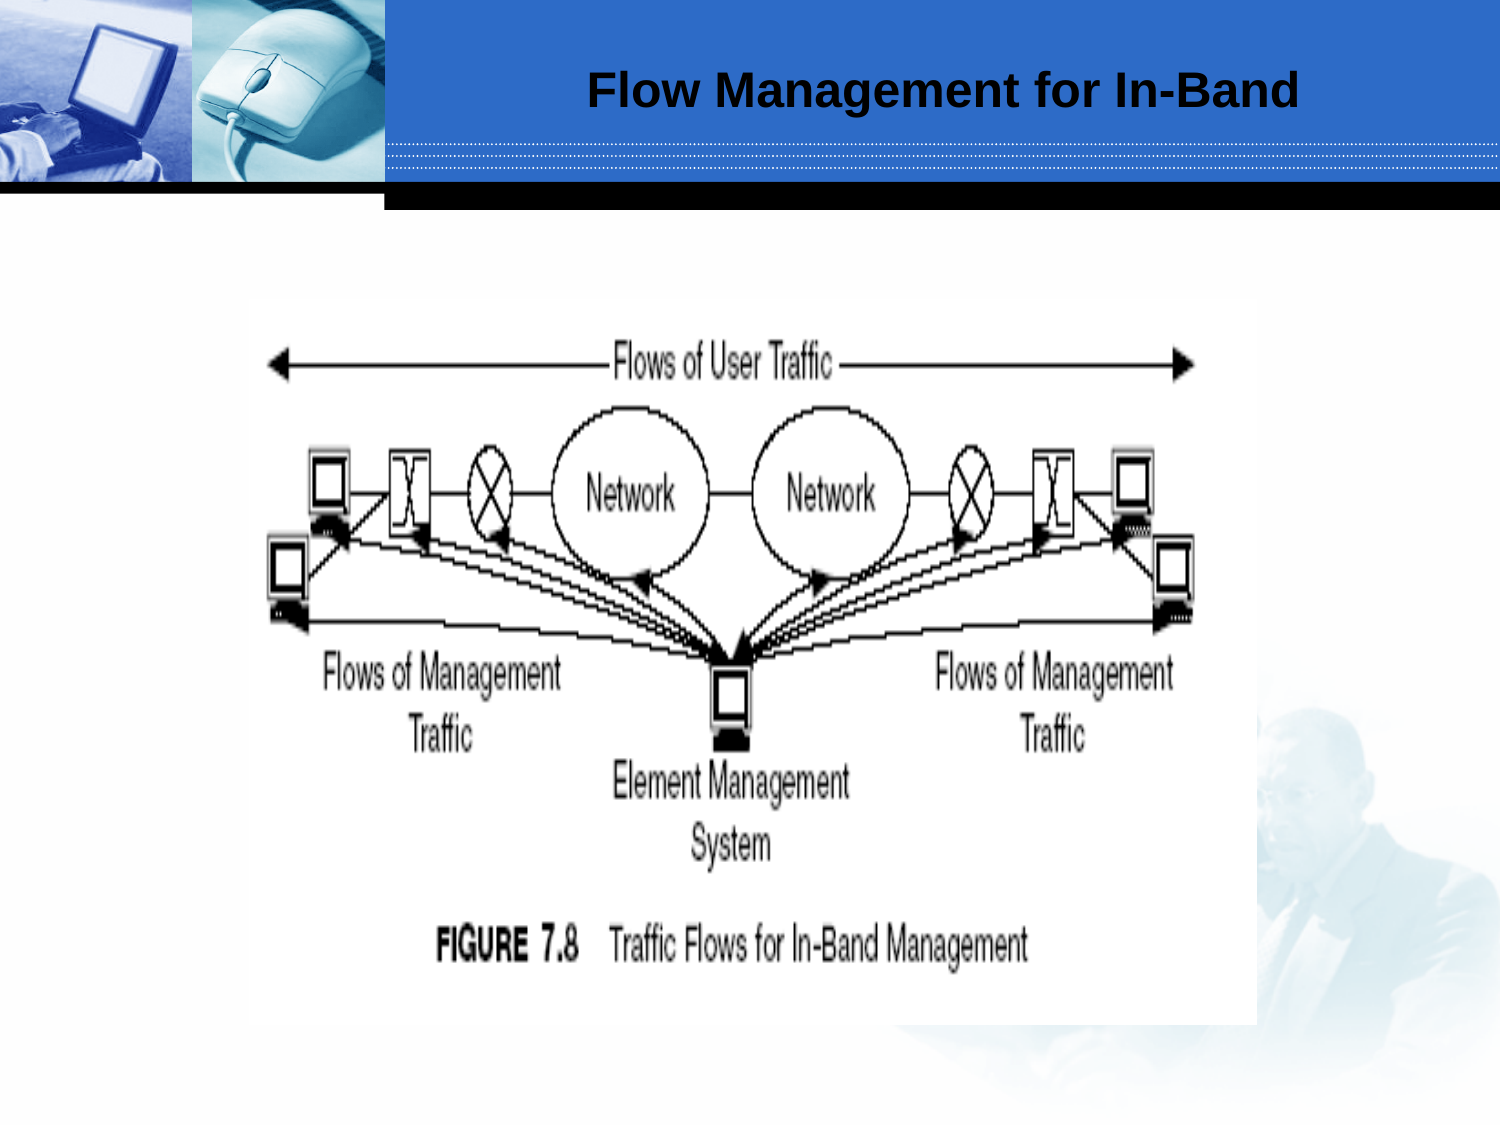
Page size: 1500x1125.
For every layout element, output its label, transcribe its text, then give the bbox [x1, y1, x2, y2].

picture [0, 194, 1500, 1125]
title Flow Management for In-Band [312, 50, 1500, 253]
picture [0, 0, 385, 181]
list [249, 299, 1257, 1025]
